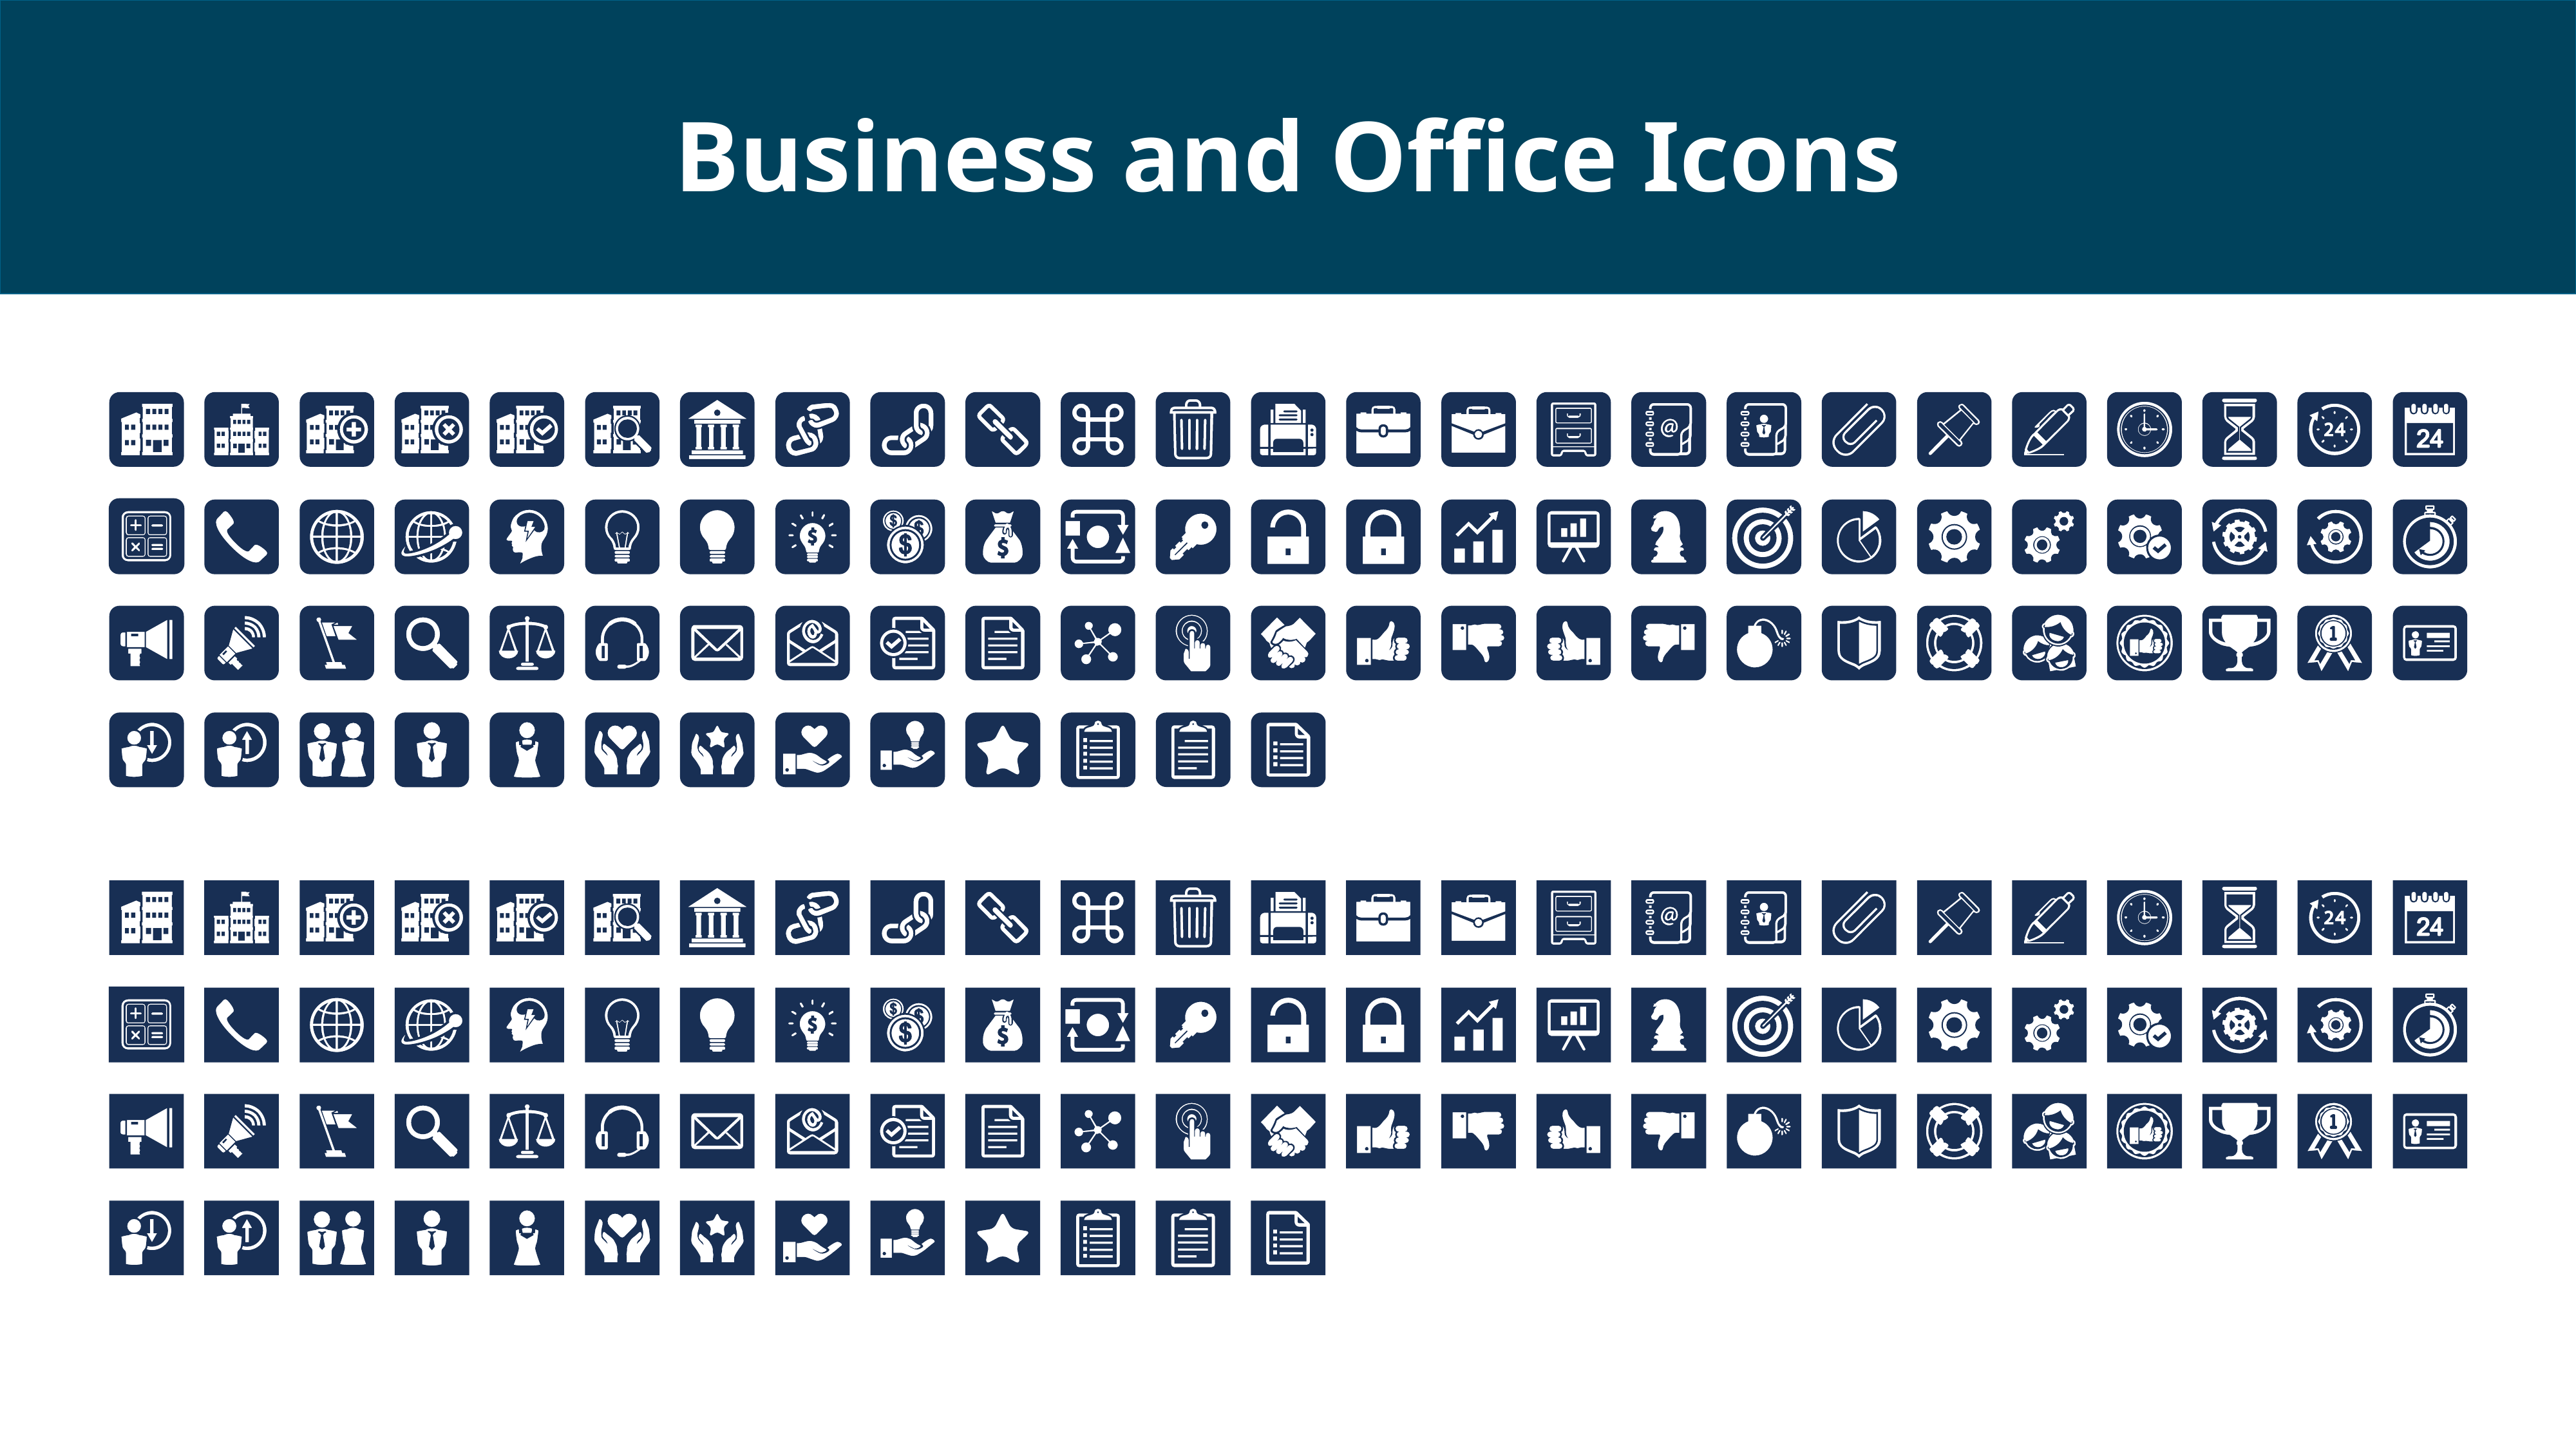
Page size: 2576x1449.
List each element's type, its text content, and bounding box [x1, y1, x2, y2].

text_box [870, 392, 945, 467]
text_box [1346, 392, 1421, 467]
text_box [1155, 1094, 1231, 1169]
text_box [965, 880, 1041, 955]
text_box [1727, 605, 1802, 681]
text_box [1251, 605, 1326, 681]
text_box [679, 1094, 755, 1169]
text_box [1155, 880, 1231, 955]
text_box [1917, 987, 1992, 1063]
text_box [108, 986, 185, 1063]
text_box [108, 498, 185, 574]
text_box [2012, 499, 2087, 574]
text_box [1155, 499, 1231, 574]
text_box [1155, 1200, 1231, 1276]
text_box [1441, 499, 1516, 574]
text_box [1821, 392, 1897, 467]
text_box [299, 1200, 374, 1276]
text_box [679, 1200, 755, 1276]
text_box [489, 712, 565, 788]
text_box [489, 499, 565, 574]
text_box [1631, 987, 1707, 1063]
text_box [1727, 499, 1802, 574]
text_box [1727, 1094, 1801, 1169]
text_box [870, 712, 945, 788]
text_box [394, 499, 469, 574]
text_box [1061, 880, 1135, 955]
text_box [204, 499, 279, 574]
text_box [204, 880, 279, 955]
text_box [1441, 987, 1516, 1063]
text_box [2012, 605, 2087, 681]
text_box [1441, 1094, 1516, 1169]
text_box [775, 987, 850, 1063]
text_box [2107, 605, 2182, 681]
text_box [775, 392, 850, 467]
text_box [1821, 1094, 1897, 1169]
text_box [2202, 1094, 2277, 1169]
text_box [965, 987, 1041, 1063]
text_box [204, 1200, 279, 1276]
text_box [870, 1094, 945, 1169]
text_box [679, 499, 755, 574]
text_box [299, 392, 374, 467]
text_box [775, 499, 850, 574]
text_box [299, 712, 374, 788]
text_box [1536, 605, 1611, 681]
text_box [394, 712, 469, 788]
text_box [2107, 499, 2182, 574]
text_box [1346, 499, 1421, 574]
text_box [204, 712, 279, 788]
text_box [1821, 987, 1897, 1063]
text_box [1060, 1200, 1135, 1276]
text_box [870, 880, 945, 955]
text_box [489, 392, 565, 467]
text_box [1536, 1094, 1611, 1169]
text_box [679, 712, 755, 788]
text_box [1727, 987, 1801, 1063]
text_box [2392, 1094, 2468, 1169]
text_box [965, 499, 1041, 574]
text_box [1061, 712, 1136, 788]
text_box [299, 605, 374, 681]
text_box [1251, 1200, 1326, 1276]
text_box [1251, 499, 1326, 574]
text_box [1251, 880, 1326, 955]
text_box [1821, 605, 1897, 681]
text_box [775, 605, 850, 681]
text_box [679, 880, 755, 955]
text_box [1061, 987, 1135, 1063]
text_box [109, 1200, 184, 1276]
text_box [2392, 987, 2468, 1063]
text_box [394, 392, 469, 467]
text_box [2297, 880, 2372, 955]
text_box [1061, 1094, 1135, 1169]
text_box [489, 987, 564, 1063]
text_box [2012, 880, 2087, 955]
text_box [299, 499, 374, 574]
text_box [204, 1094, 279, 1169]
text_box [2107, 392, 2182, 467]
text_box [1536, 392, 1611, 467]
text_box [870, 499, 945, 574]
text_box [1441, 880, 1516, 955]
text_box [1821, 880, 1897, 955]
text_box [2012, 392, 2087, 467]
text_box [2012, 987, 2087, 1063]
text_box [109, 392, 184, 467]
title Business and Office Icons [223, 90, 2353, 215]
text_box [489, 1094, 564, 1169]
text_box [585, 880, 660, 955]
text_box [585, 605, 660, 681]
text_box [109, 712, 184, 788]
text_box [394, 1094, 469, 1169]
text_box [1917, 392, 1992, 467]
text_box [775, 1094, 850, 1169]
text_box [1536, 880, 1611, 955]
text_box [2202, 392, 2277, 467]
text_box [2297, 605, 2372, 681]
text_box [1536, 987, 1611, 1063]
text_box [2297, 499, 2372, 574]
text_box [1631, 1094, 1707, 1169]
text_box [299, 880, 374, 955]
text_box [965, 605, 1041, 681]
text_box [394, 987, 469, 1063]
text_box [394, 880, 469, 955]
text_box [2012, 1094, 2087, 1169]
text_box [1821, 499, 1897, 574]
text_box [585, 712, 660, 788]
text_box [585, 392, 660, 467]
text_box [965, 392, 1041, 467]
text_box [775, 880, 850, 955]
text_box [1441, 605, 1516, 681]
text_box [2392, 880, 2468, 955]
text_box [1631, 392, 1707, 467]
text_box [1441, 392, 1516, 467]
text_box [394, 1200, 469, 1276]
text_box [1061, 392, 1135, 467]
text_box [1251, 712, 1326, 788]
text_box [1346, 1094, 1421, 1169]
text_box [1631, 499, 1707, 574]
text_box [204, 605, 279, 681]
text_box [2297, 392, 2372, 467]
text_box [1631, 605, 1707, 681]
text_box [2107, 1094, 2183, 1169]
text_box [109, 605, 184, 681]
text_box [1917, 605, 1992, 681]
text_box [1917, 499, 1992, 574]
text_box [1631, 880, 1707, 955]
text_box [1061, 499, 1135, 574]
text_box [1251, 392, 1326, 467]
text_box [2202, 605, 2277, 681]
text_box [870, 987, 945, 1063]
text_box [109, 880, 184, 955]
text_box [1251, 1094, 1326, 1169]
text_box [585, 1094, 660, 1169]
text_box [1346, 987, 1421, 1063]
text_box [2107, 880, 2183, 955]
text_box [965, 712, 1041, 788]
text_box [585, 499, 660, 574]
text_box [2202, 499, 2277, 574]
text_box [1155, 987, 1231, 1063]
text_box [1536, 499, 1611, 574]
text_box [489, 880, 564, 955]
text_box [204, 987, 279, 1063]
text_box [585, 987, 660, 1063]
text_box [299, 1094, 374, 1169]
text_box [1155, 712, 1231, 788]
text_box [1251, 987, 1326, 1063]
text_box [870, 1200, 945, 1276]
text_box [775, 712, 850, 788]
text_box [2202, 880, 2277, 955]
text_box [1346, 880, 1421, 955]
text_box [965, 1200, 1041, 1276]
text_box [679, 987, 755, 1063]
text_box [585, 1200, 660, 1276]
text_box [1917, 1094, 1992, 1169]
text_box [2297, 987, 2372, 1063]
text_box [2297, 1094, 2372, 1169]
text_box [204, 392, 279, 467]
text_box [679, 392, 755, 467]
text_box [109, 1094, 184, 1169]
text_box [299, 987, 374, 1063]
text_box [1155, 605, 1231, 681]
text_box [870, 605, 945, 681]
text_box [489, 1200, 564, 1276]
text_box [1917, 880, 1992, 955]
text_box [1727, 880, 1801, 955]
text_box [679, 605, 755, 681]
text_box [775, 1200, 850, 1276]
text_box [1346, 605, 1421, 681]
text_box [489, 605, 565, 681]
text_box [2202, 987, 2277, 1063]
text_box [2392, 499, 2468, 574]
text_box [965, 1094, 1041, 1169]
text_box [1727, 392, 1802, 467]
text_box [1061, 605, 1135, 681]
text_box [2107, 987, 2183, 1063]
text_box [2392, 605, 2468, 681]
text_box [1155, 392, 1231, 467]
text_box [2392, 392, 2468, 467]
text_box [394, 605, 469, 681]
